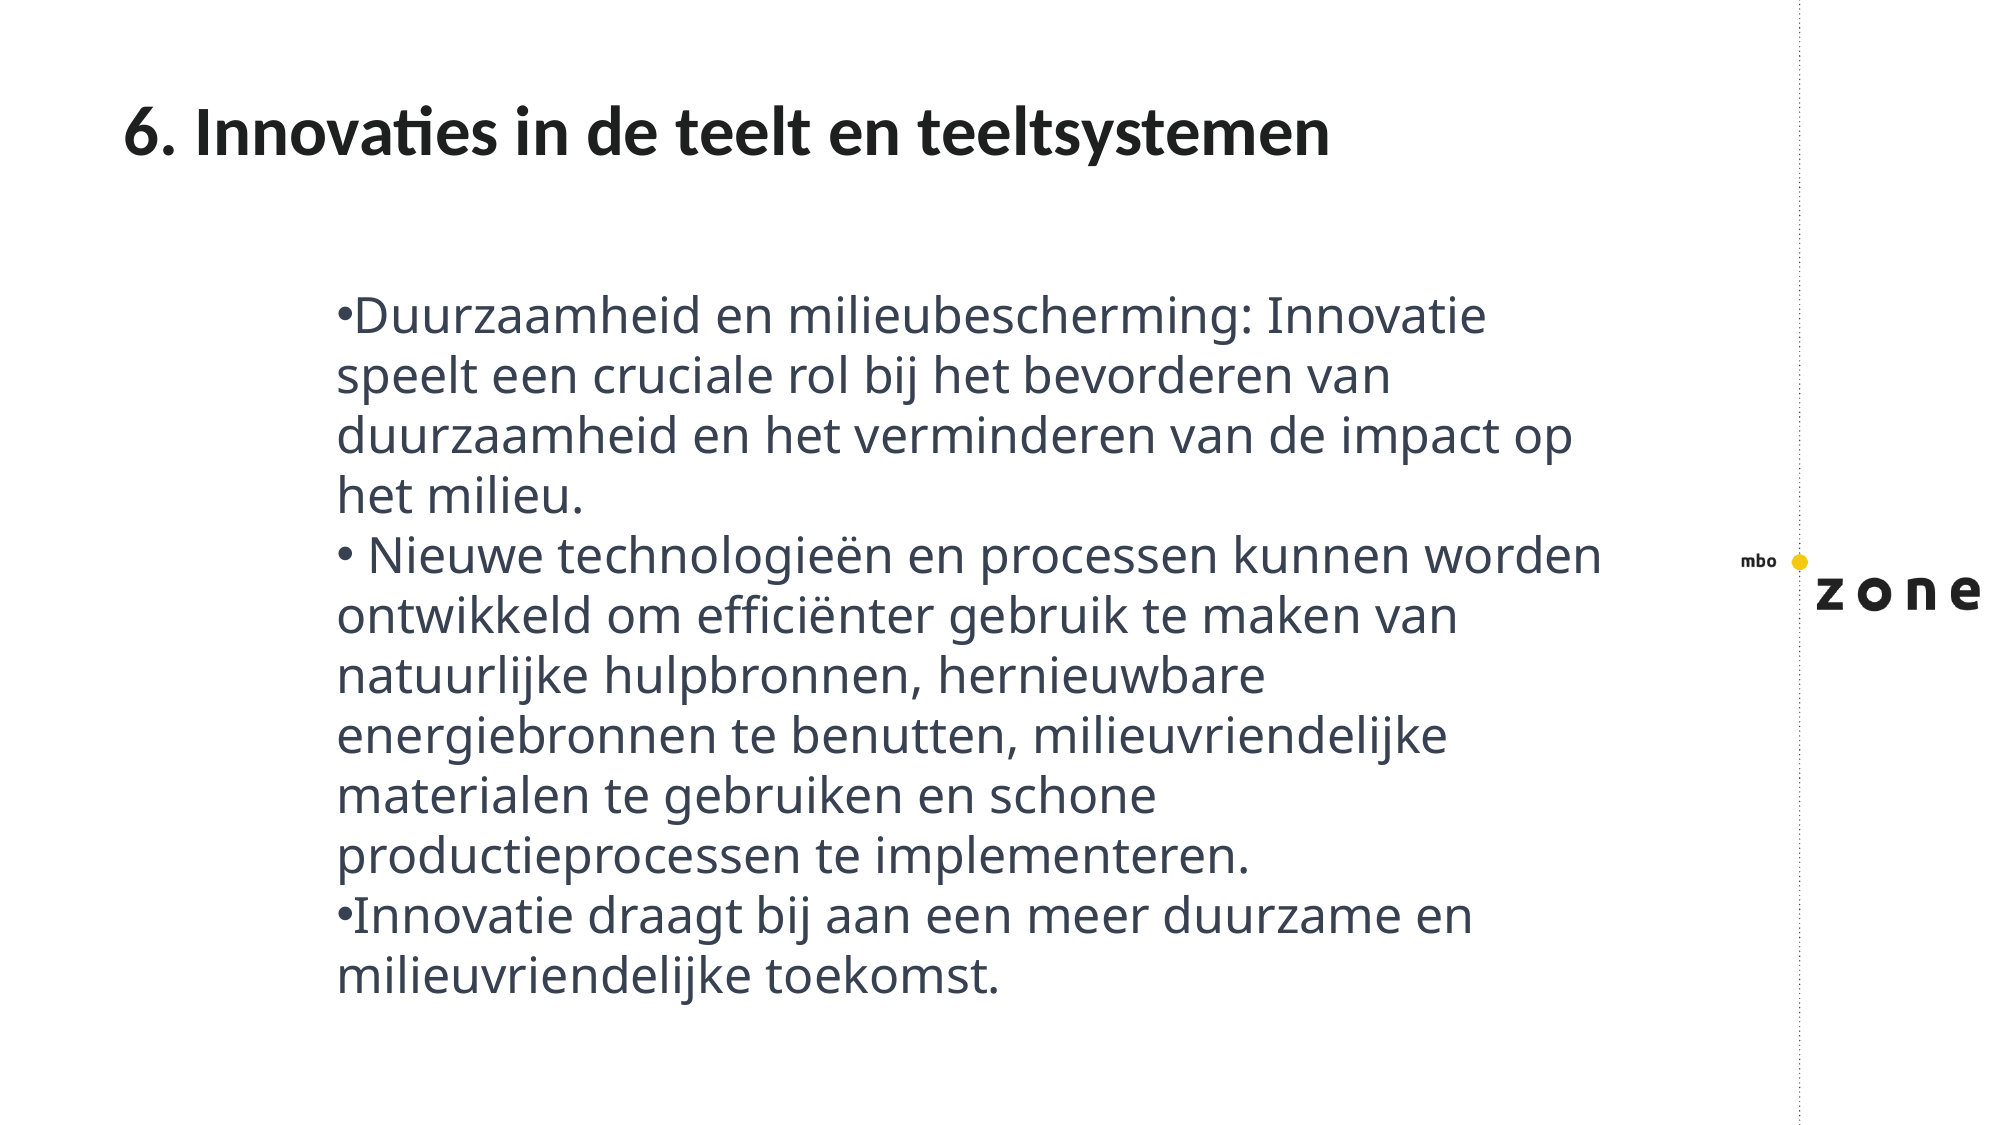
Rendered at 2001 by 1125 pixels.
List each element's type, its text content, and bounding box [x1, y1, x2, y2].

picture [1596, 0, 2001, 1125]
list Duurzaamheid en milieubescherming: Innovatie speelt een cruciale rol bij het bevorderen van duurzaamheid en het verminderen van de impact op het milieu. Nieuwe technologieën en processen kunnen worden ontwikkeld om efficiënter gebruik te maken van natuurlijke hulpbronnen, hernieuwbare energiebronnen te benutten, milieuvriendelijke materialen te gebruiken en schone productieprocessen te implementeren. Innovatie draagt bij aan een meer duurzame en milieuvriendelijke toekomst. [336, 283, 1607, 998]
title 6. Innovaties in de teelt en teeltsystemen [124, 94, 1607, 272]
